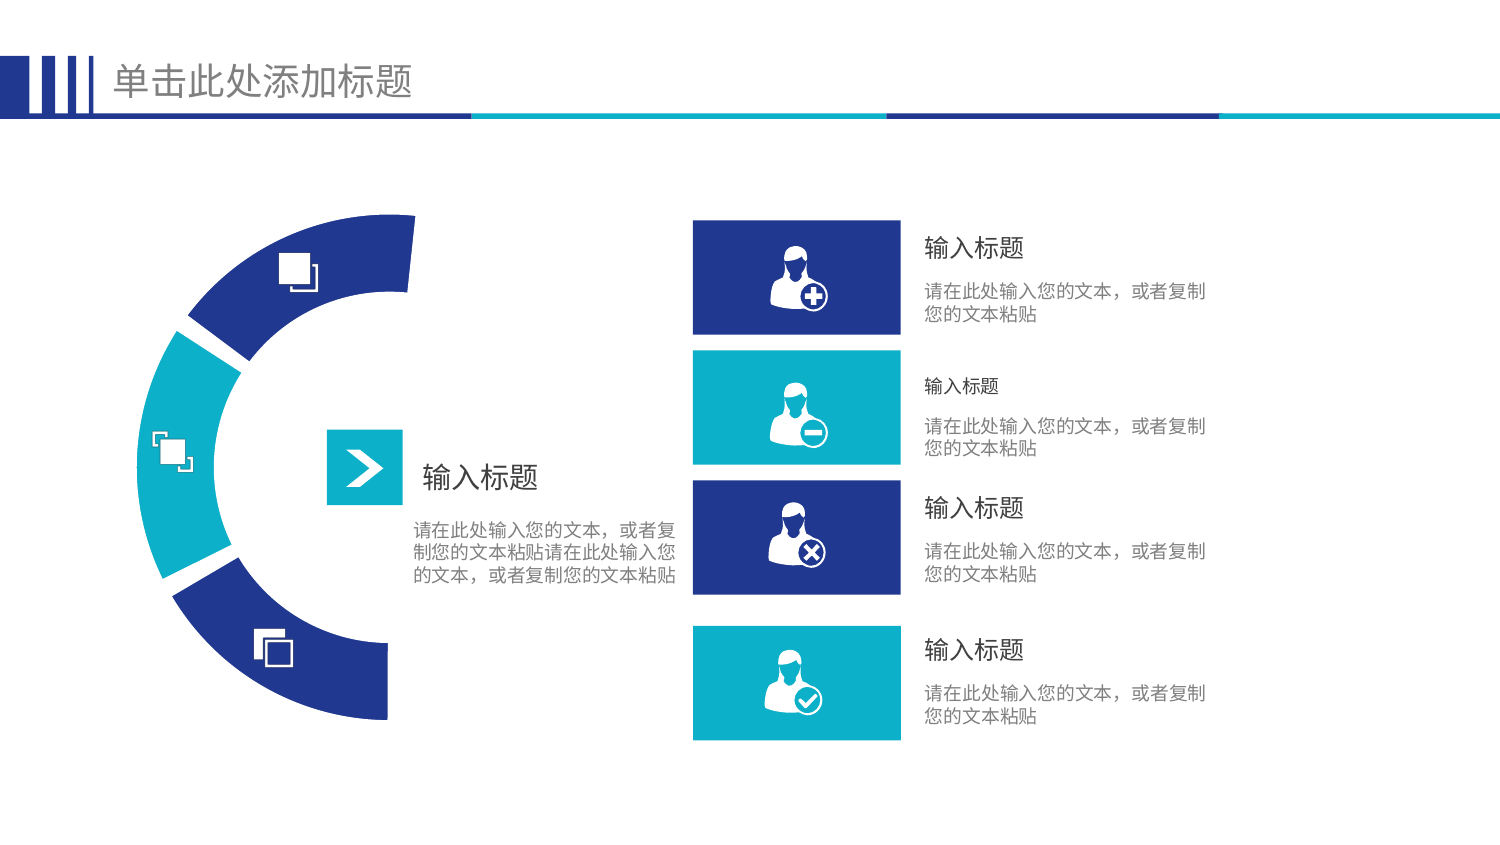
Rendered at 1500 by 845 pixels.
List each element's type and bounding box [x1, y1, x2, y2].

text_box [692, 480, 1235, 595]
text_box [692, 622, 1235, 741]
text_box [692, 220, 1235, 335]
text_box [134, 213, 692, 722]
text_box [692, 350, 1235, 466]
